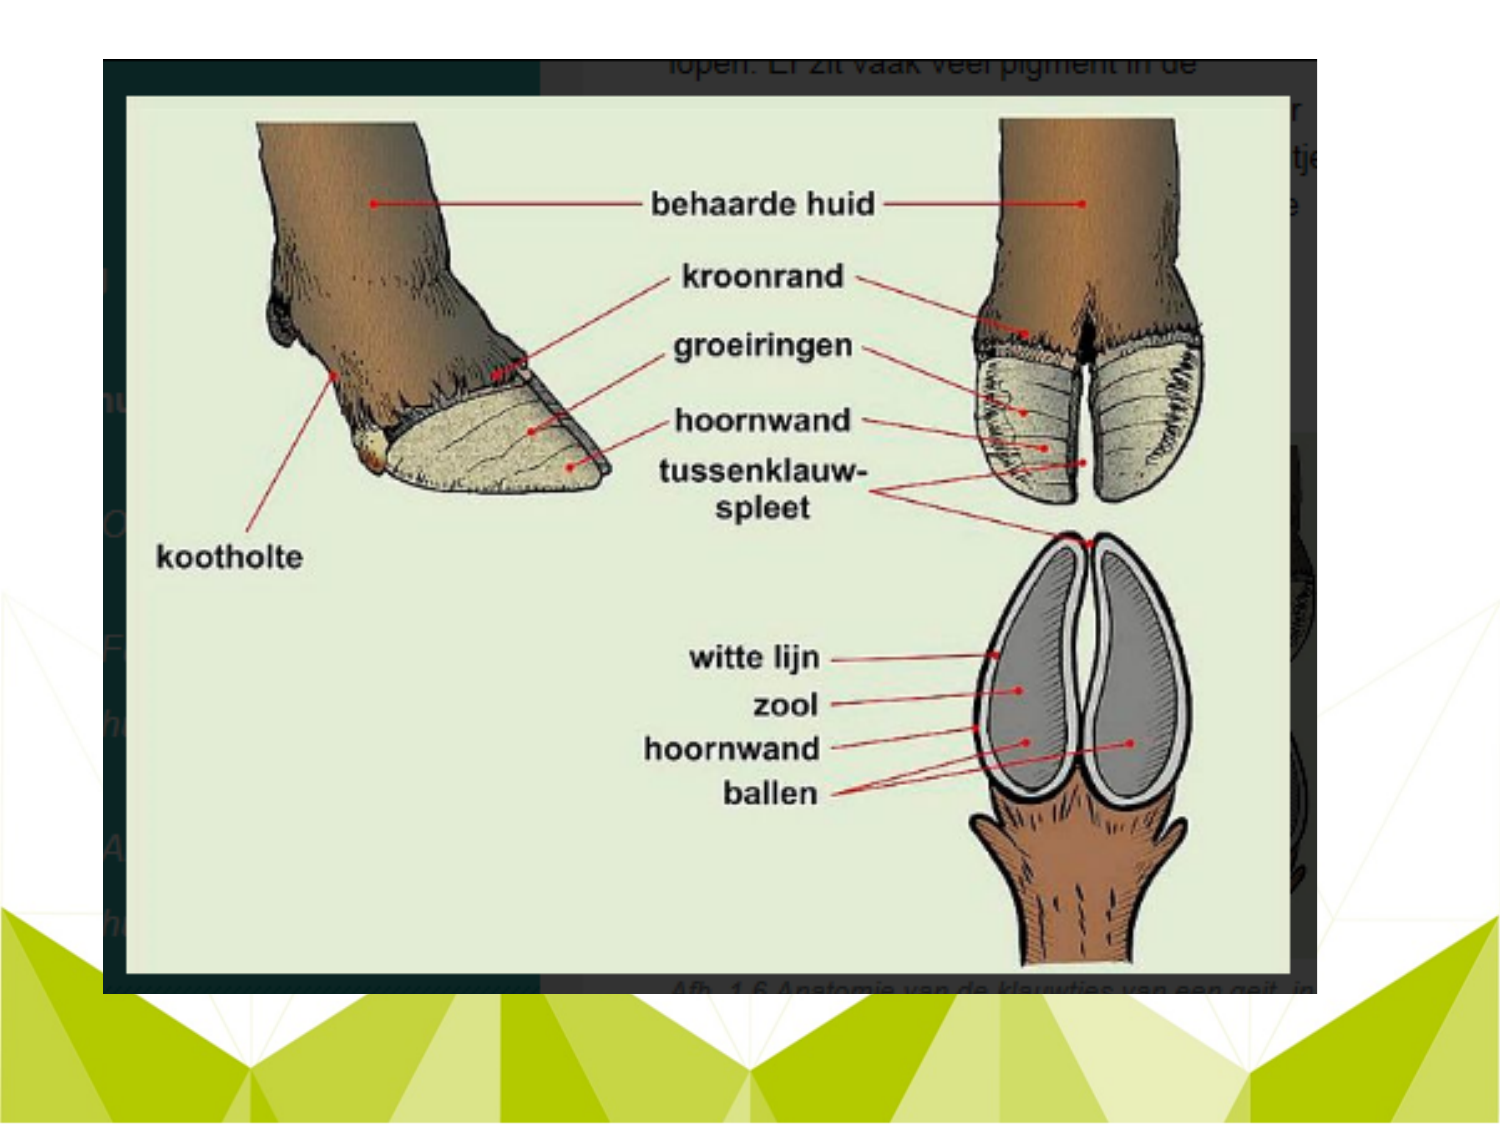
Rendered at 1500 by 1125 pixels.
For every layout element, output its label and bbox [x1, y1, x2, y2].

list [103, 59, 1318, 994]
picture [0, 0, 1500, 1125]
